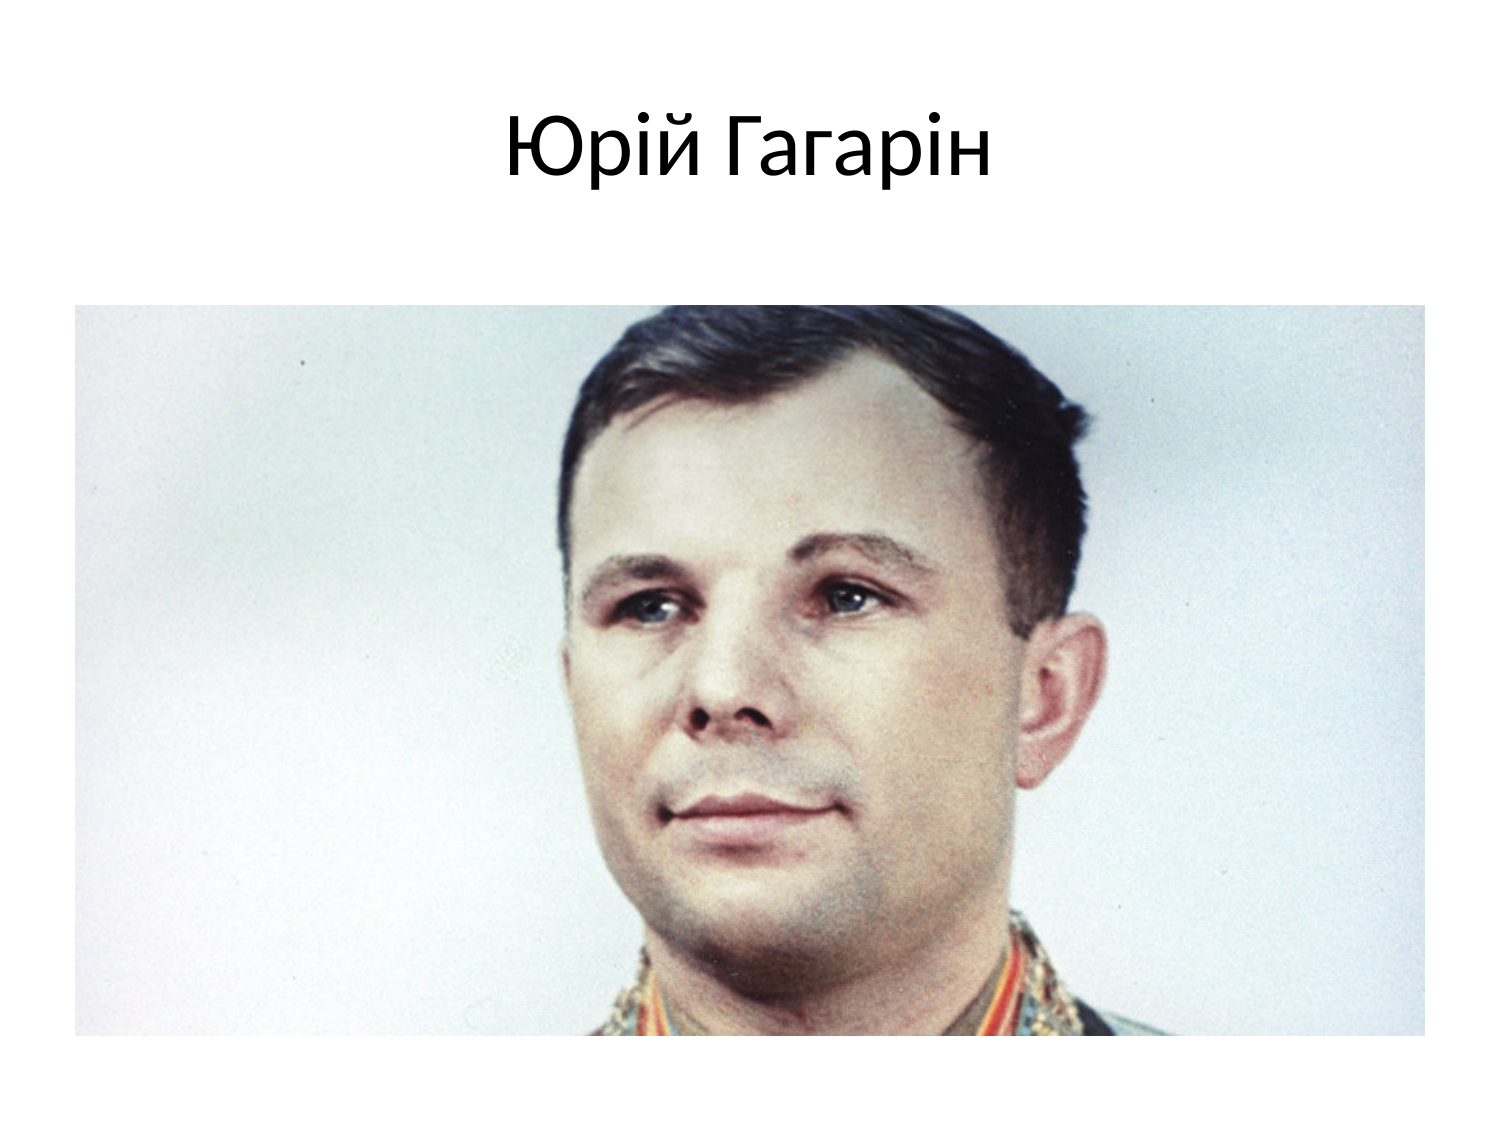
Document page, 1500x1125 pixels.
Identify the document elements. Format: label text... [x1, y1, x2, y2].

title Юрій Гагарін [75, 45, 1425, 233]
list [74, 305, 1426, 1036]
